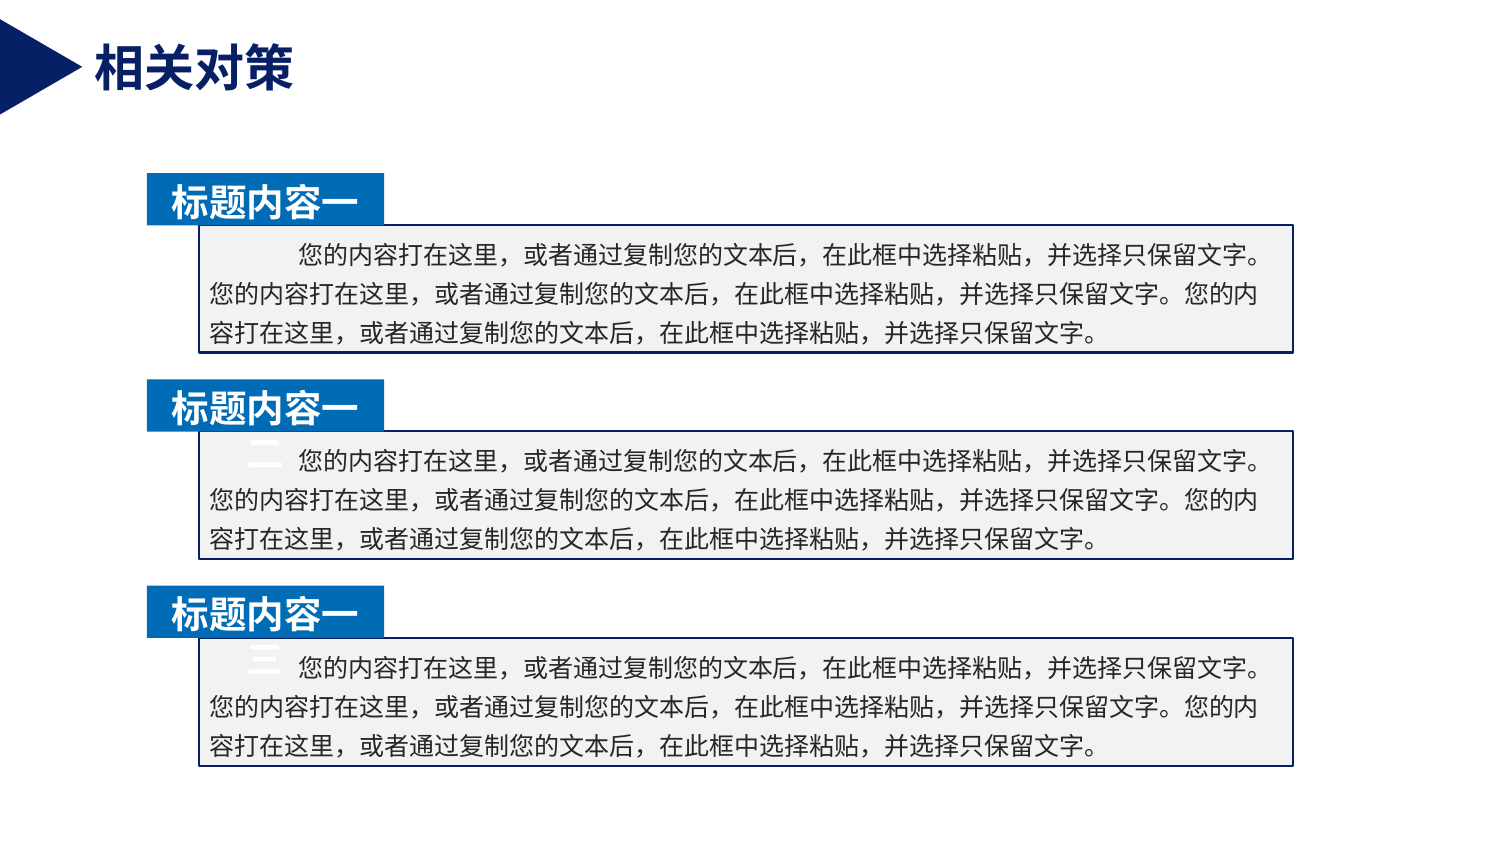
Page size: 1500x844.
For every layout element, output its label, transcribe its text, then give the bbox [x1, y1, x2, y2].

text_box 标题内容一 [146, 173, 385, 226]
text_box 您的内容打在这里，或者通过复制您的文本后，在此框中选择粘贴，并选择只保留文字。您的内容打在这里，或者通过复制您的文本后，在此框中选择粘贴，并选择只保留文字。您的内容打在这里，或者通过复制您的文本后，在此框中选择粘贴，并选择只保留文字。 [198, 638, 1294, 767]
text_box 您的内容打在这里，或者通过复制您的文本后，在此框中选择粘贴，并选择只保留文字。您的内容打在这里，或者通过复制您的文本后，在此框中选择粘贴，并选择只保留文字。您的内容打在这里，或者通过复制您的文本后，在此框中选择粘贴，并选择只保留文字。 [198, 430, 1294, 559]
text_box [0, 19, 83, 115]
text_box 您的内容打在这里，或者通过复制您的文本后，在此框中选择粘贴，并选择只保留文字。您的内容打在这里，或者通过复制您的文本后，在此框中选择粘贴，并选择只保留文字。您的内容打在这里，或者通过复制您的文本后，在此框中选择粘贴，并选择只保留文字。 [198, 224, 1294, 353]
text_box 标题内容一 二 [146, 379, 385, 432]
text_box 标题内容一 三 [146, 585, 385, 638]
text_box 相关对策 [79, 29, 310, 105]
